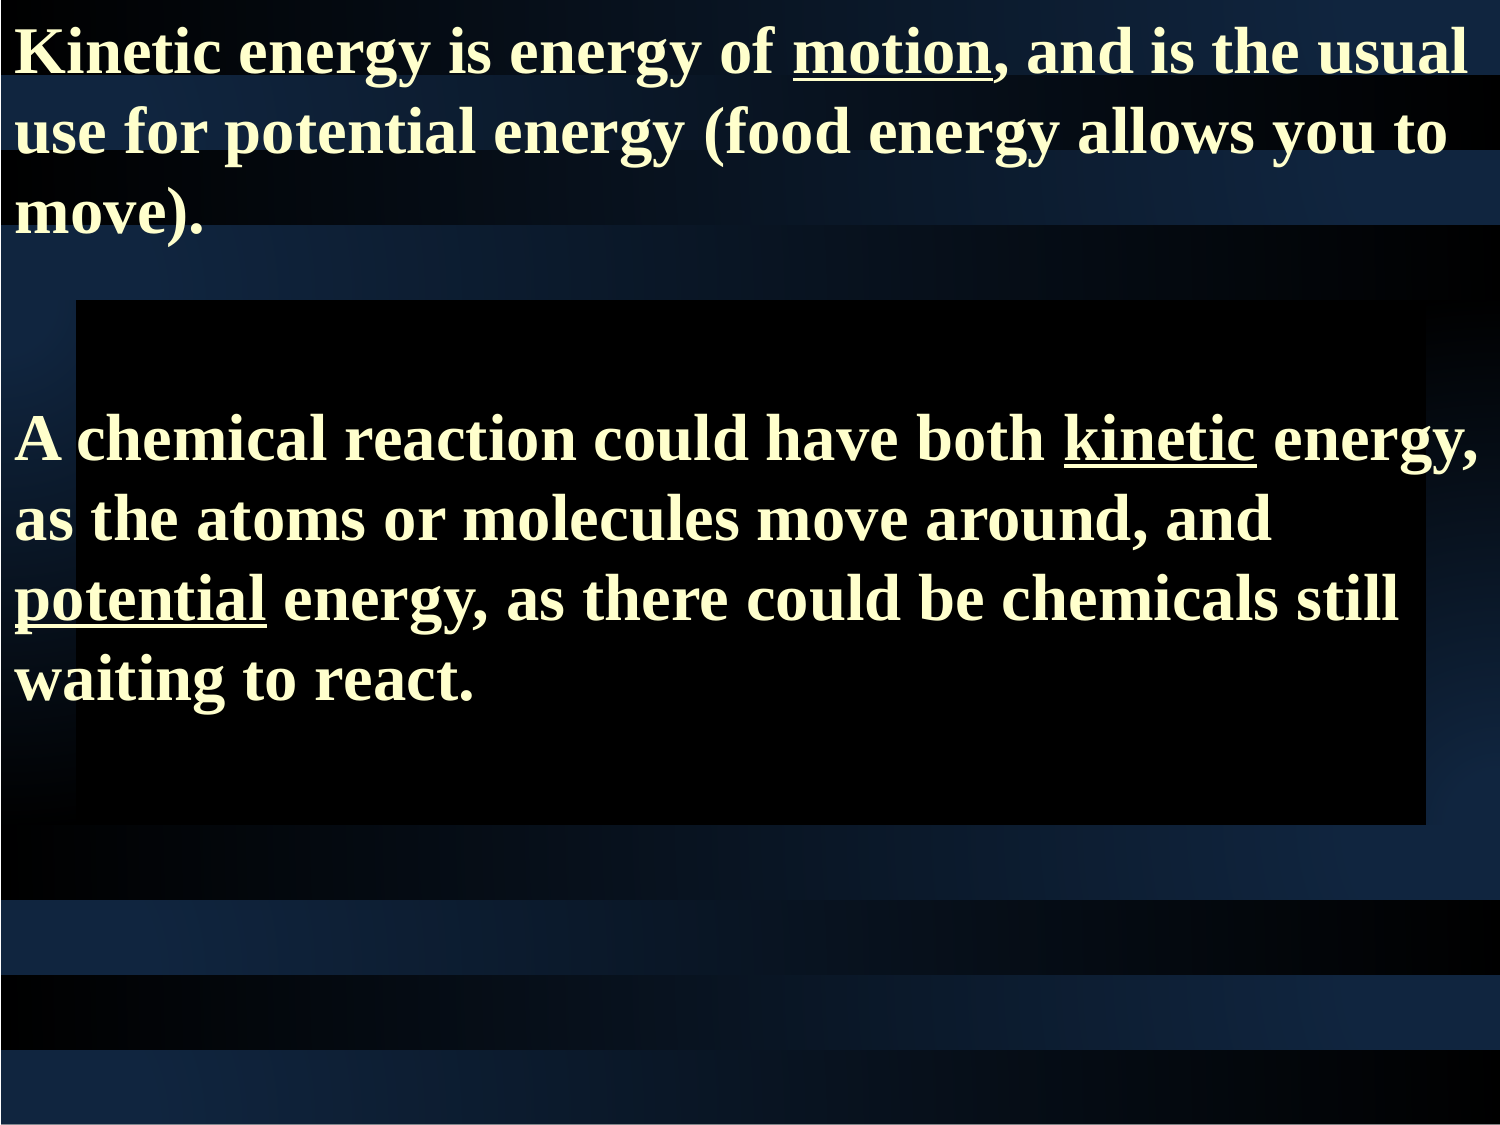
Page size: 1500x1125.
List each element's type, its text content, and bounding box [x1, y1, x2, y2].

picture [0, 721, 1500, 1125]
text_box Kinetic energy is energy of motion, and is the usual use for potential energy (food energy allows you to move). A chemical reaction could have both kinetic energy, as the atoms or molecules move around, and potential energy, as there could be chemicals still waiting to react. [0, 0, 1500, 721]
